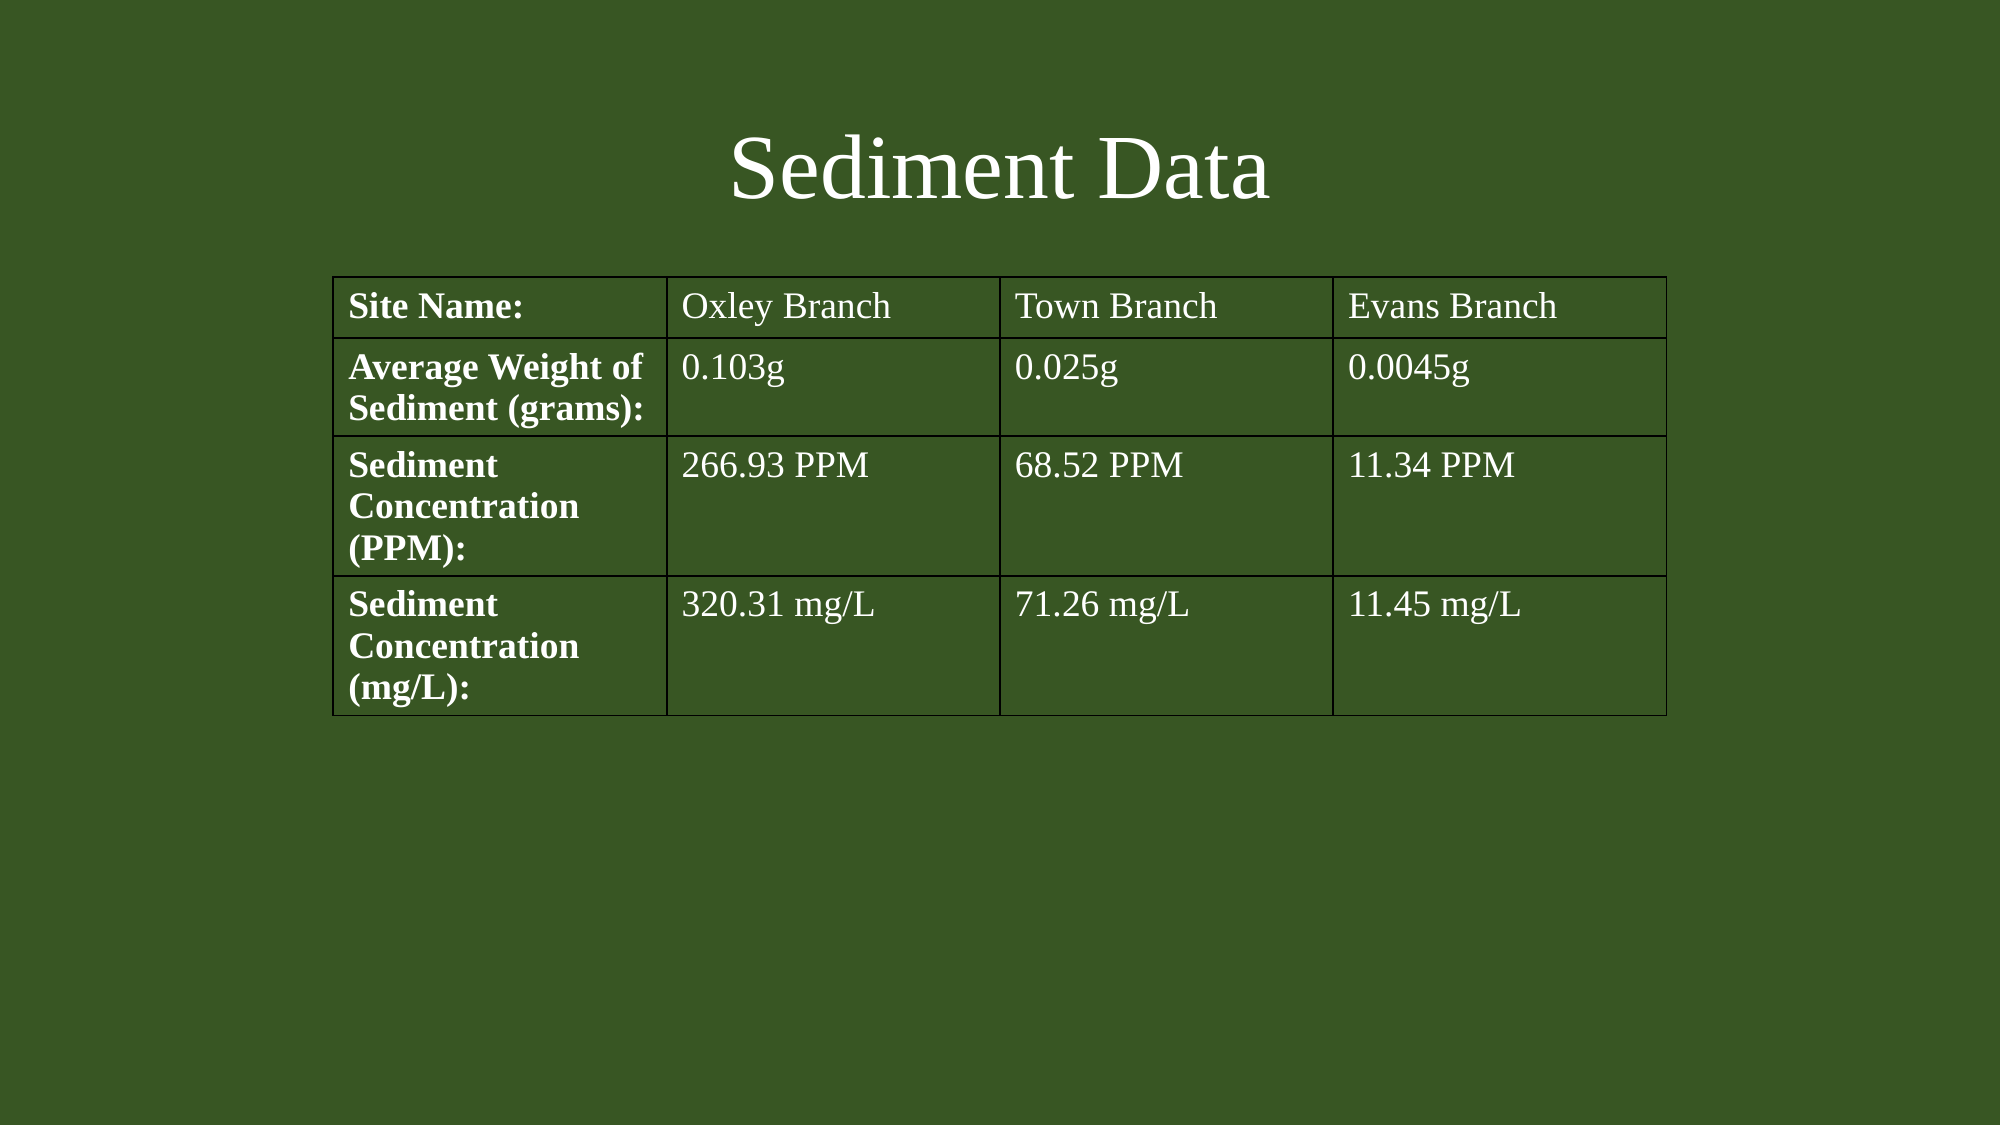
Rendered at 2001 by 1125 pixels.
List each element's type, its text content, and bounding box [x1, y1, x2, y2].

table_header Site Name: [334, 278, 666, 337]
table_cell 320.31 mg/L [668, 577, 999, 715]
table_cell Average Weight of Sediment (grams): [334, 339, 666, 435]
table_cell 68.52 PPM [1001, 437, 1332, 575]
title Sediment Data [137, 59, 1863, 278]
table_cell 11.45 mg/L [1334, 577, 1666, 715]
table_cell 0.025g [1001, 339, 1332, 435]
table_header Town Branch [1001, 278, 1332, 337]
table_header Oxley Branch [668, 278, 999, 337]
table_cell 0.103g [668, 339, 999, 435]
table_cell 266.93 PPM [668, 437, 999, 575]
table_cell 11.34 PPM [1334, 437, 1666, 575]
table_cell Sediment Concentration (mg/L): [334, 577, 666, 715]
table_cell Sediment Concentration (PPM): [334, 437, 666, 575]
table_cell 0.0045g [1334, 339, 1666, 435]
table_cell 71.26 mg/L [1001, 577, 1332, 715]
table_header Evans Branch [1334, 278, 1666, 337]
